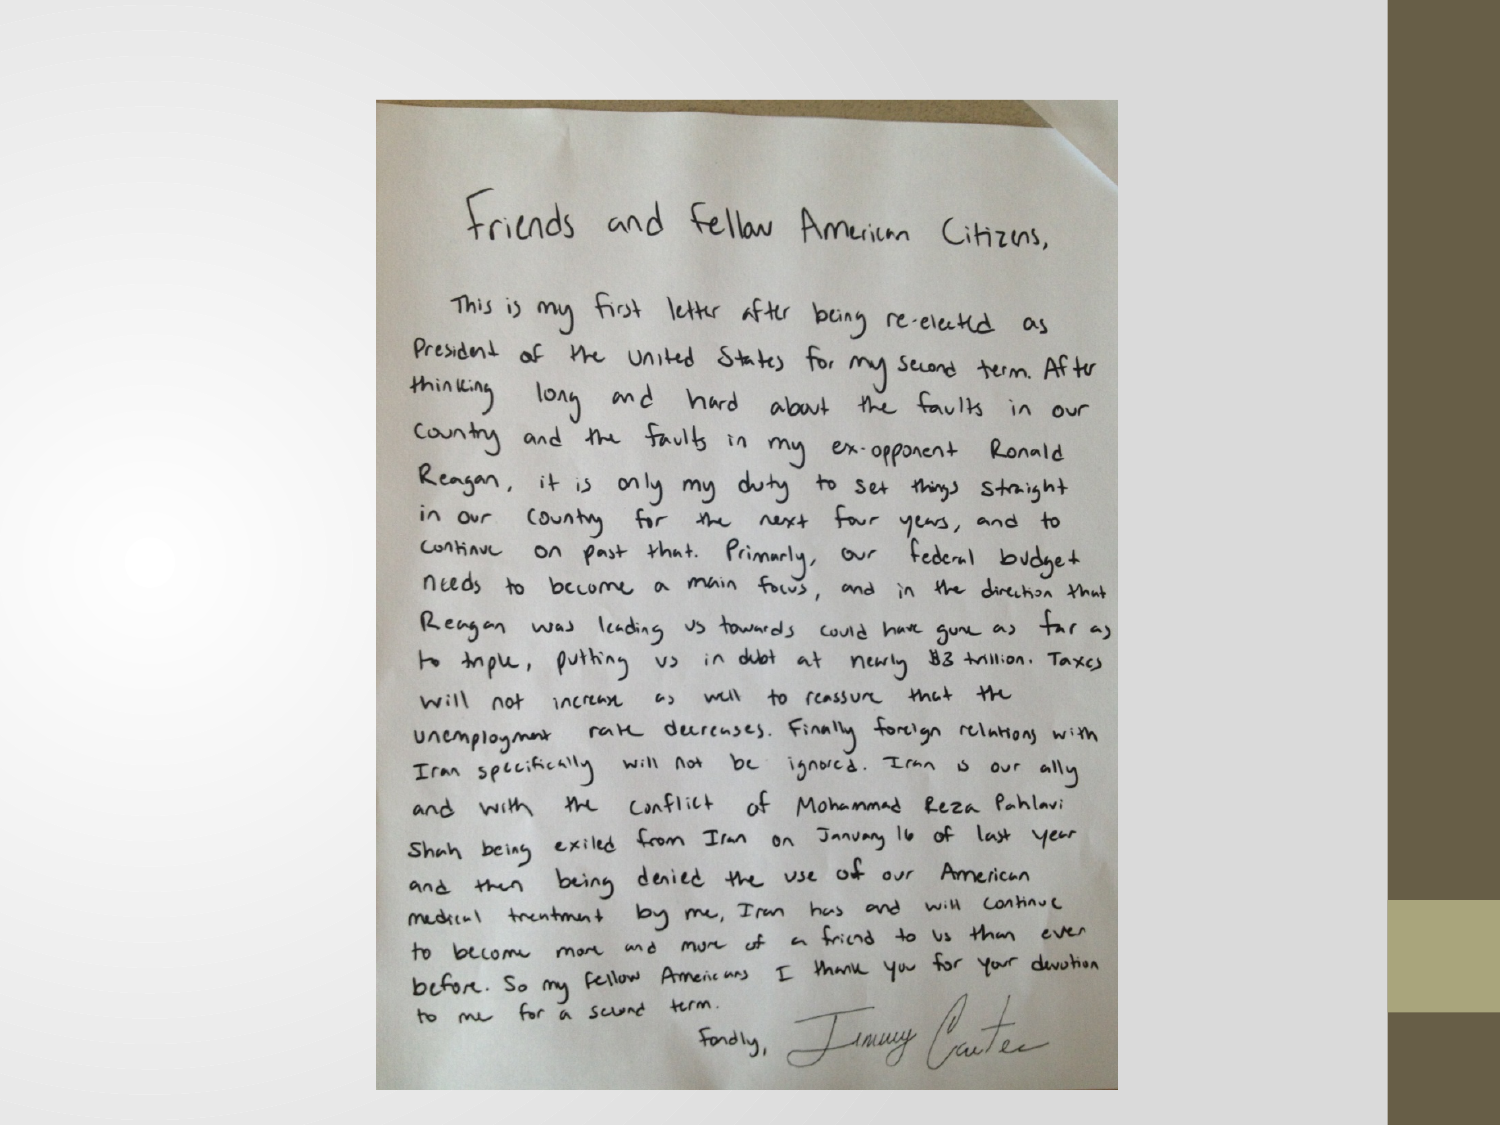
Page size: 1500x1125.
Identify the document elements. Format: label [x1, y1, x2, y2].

picture [376, 967, 1118, 1089]
list [250, 223, 1242, 967]
picture [376, 101, 1118, 223]
